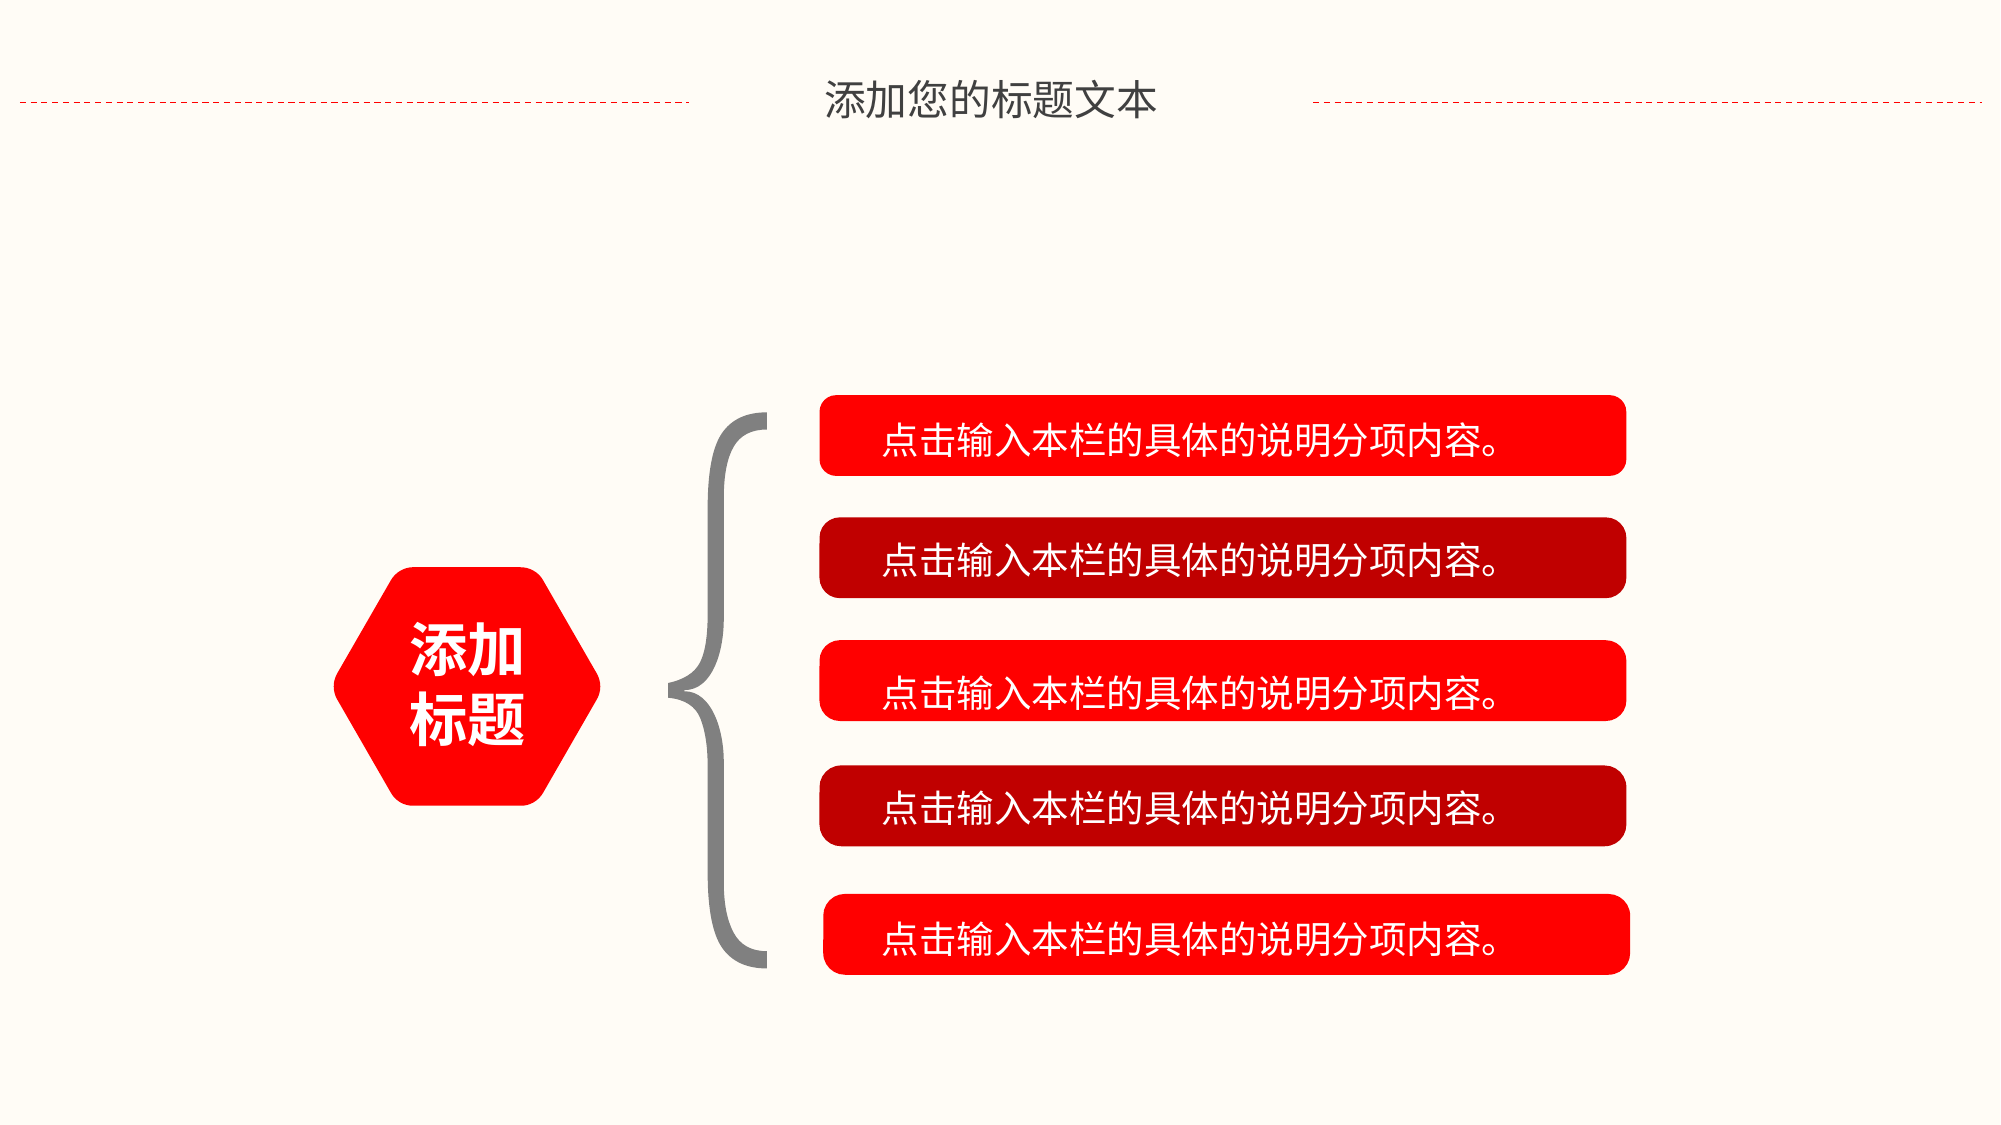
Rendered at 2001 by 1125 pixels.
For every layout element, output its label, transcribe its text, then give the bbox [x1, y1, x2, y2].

text_box 添加标题 [385, 612, 550, 753]
text_box 添加您的标题文本 [767, 66, 1215, 132]
text_box [817, 515, 1629, 601]
text_box 点击输入本栏的具体的说明分项内容。 [881, 660, 1559, 715]
text_box 点击输入本栏的具体的说明分项内容。 [881, 907, 1559, 962]
text_box [821, 891, 1633, 977]
text_box 点击输入本栏的具体的说明分项内容。 [881, 776, 1559, 831]
text_box [817, 763, 1629, 849]
text_box [817, 638, 1629, 724]
text_box 点击输入本栏的具体的说明分项内容。 [881, 407, 1559, 462]
text_box [817, 393, 1629, 479]
text_box [668, 412, 767, 969]
text_box 点击输入本栏的具体的说明分项内容。 [881, 528, 1559, 583]
text_box [333, 567, 601, 806]
